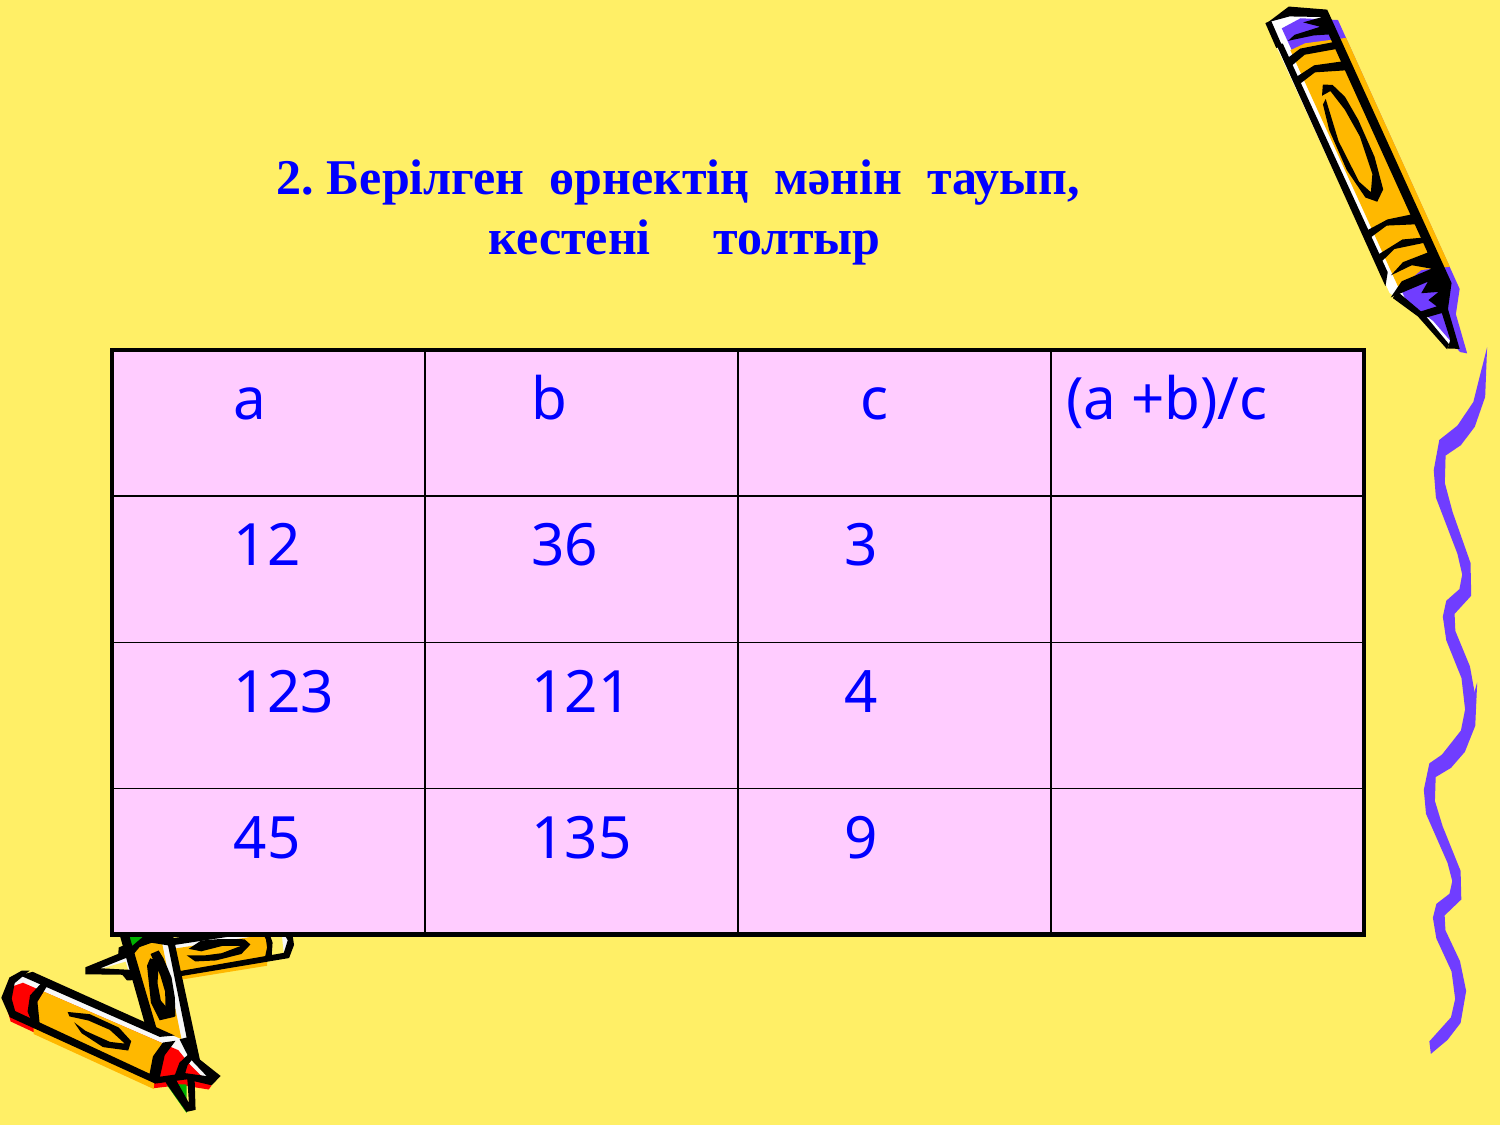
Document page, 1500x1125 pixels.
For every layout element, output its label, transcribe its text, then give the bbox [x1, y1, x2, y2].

table_cell 135 [426, 789, 737, 932]
table_header b [426, 352, 737, 495]
table_cell [1052, 789, 1362, 932]
table_cell 45 [114, 789, 424, 932]
table_cell 36 [426, 497, 737, 642]
table_header c [739, 352, 1050, 495]
table_cell 9 [739, 789, 1050, 932]
table_cell 123 [114, 643, 424, 788]
table_header (a +b)/c [1052, 352, 1362, 495]
table_cell 3 [739, 497, 1050, 642]
table_cell 121 [426, 643, 737, 788]
table_header a [114, 352, 424, 495]
table_cell [1052, 643, 1362, 788]
table_cell 12 [114, 497, 424, 642]
table_cell [1052, 497, 1362, 642]
text_box 2. Берілген өрнектің мәнін тауып, кестені толтыр [64, 137, 1306, 272]
table_cell 4 [739, 643, 1050, 788]
